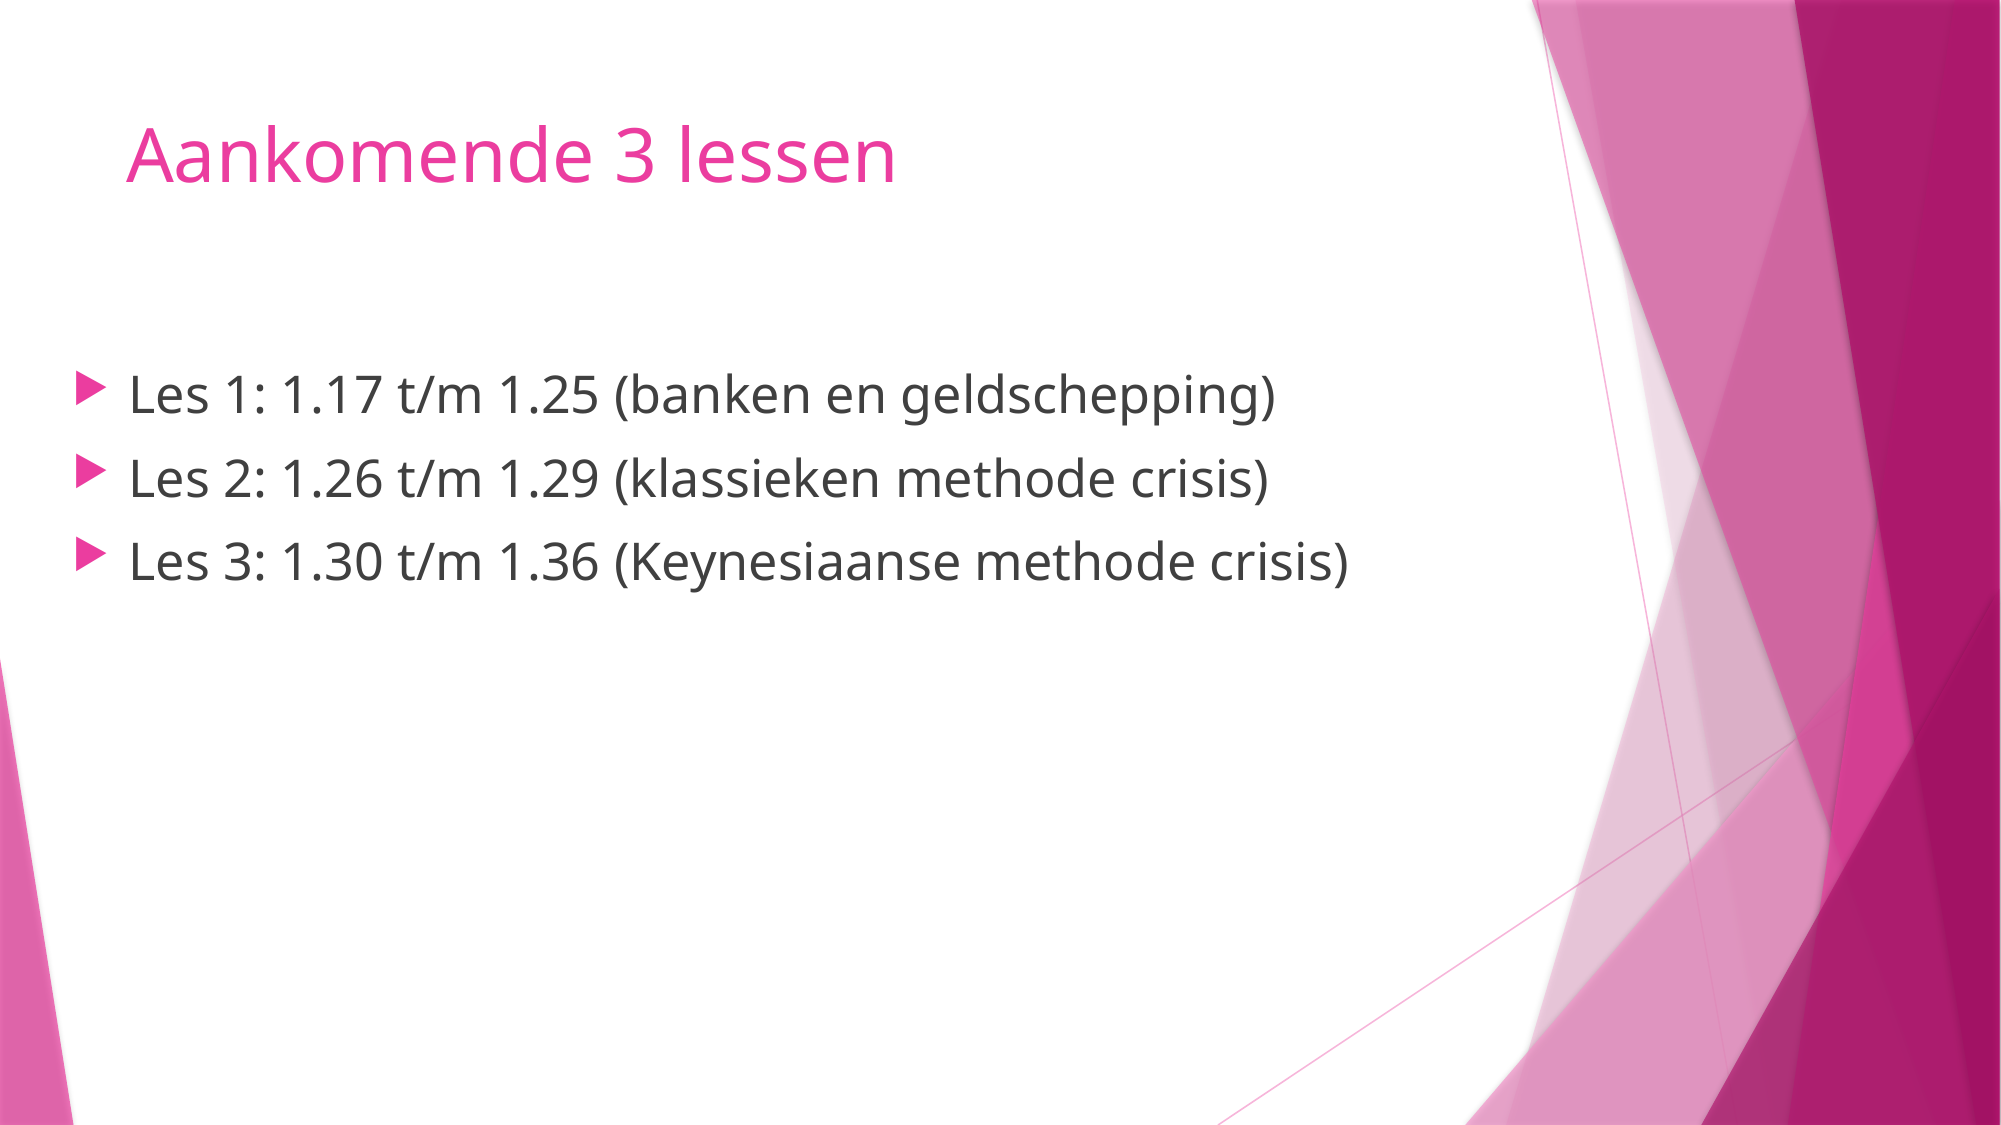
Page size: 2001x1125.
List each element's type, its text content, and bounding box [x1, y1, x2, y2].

list Les 1: 1.17 t/m 1.25 (banken en geldschepping) Les 2: 1.26 t/m 1.29 (klassieken methode crisis) Les 3: 1.30 t/m 1.36 (Keynesiaanse methode crisis) [57, 354, 1611, 992]
title Aankomende 3 lessen [111, 99, 1522, 317]
